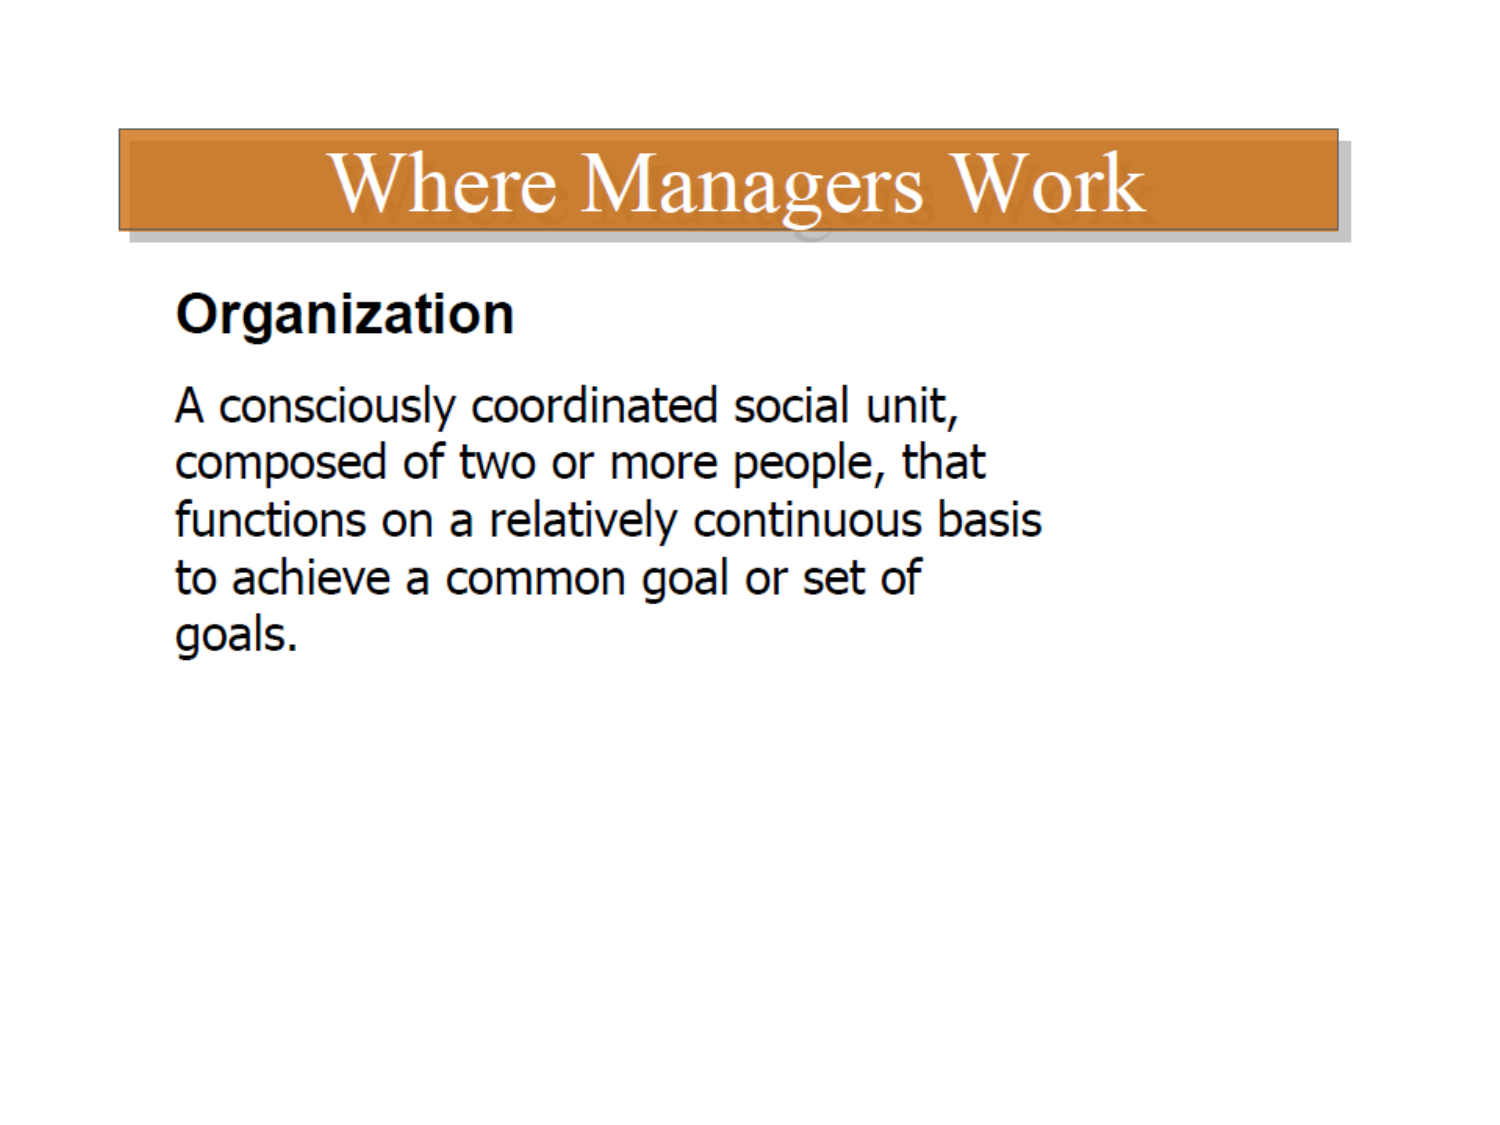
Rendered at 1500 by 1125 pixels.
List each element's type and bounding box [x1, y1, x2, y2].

picture [97, 113, 1400, 699]
